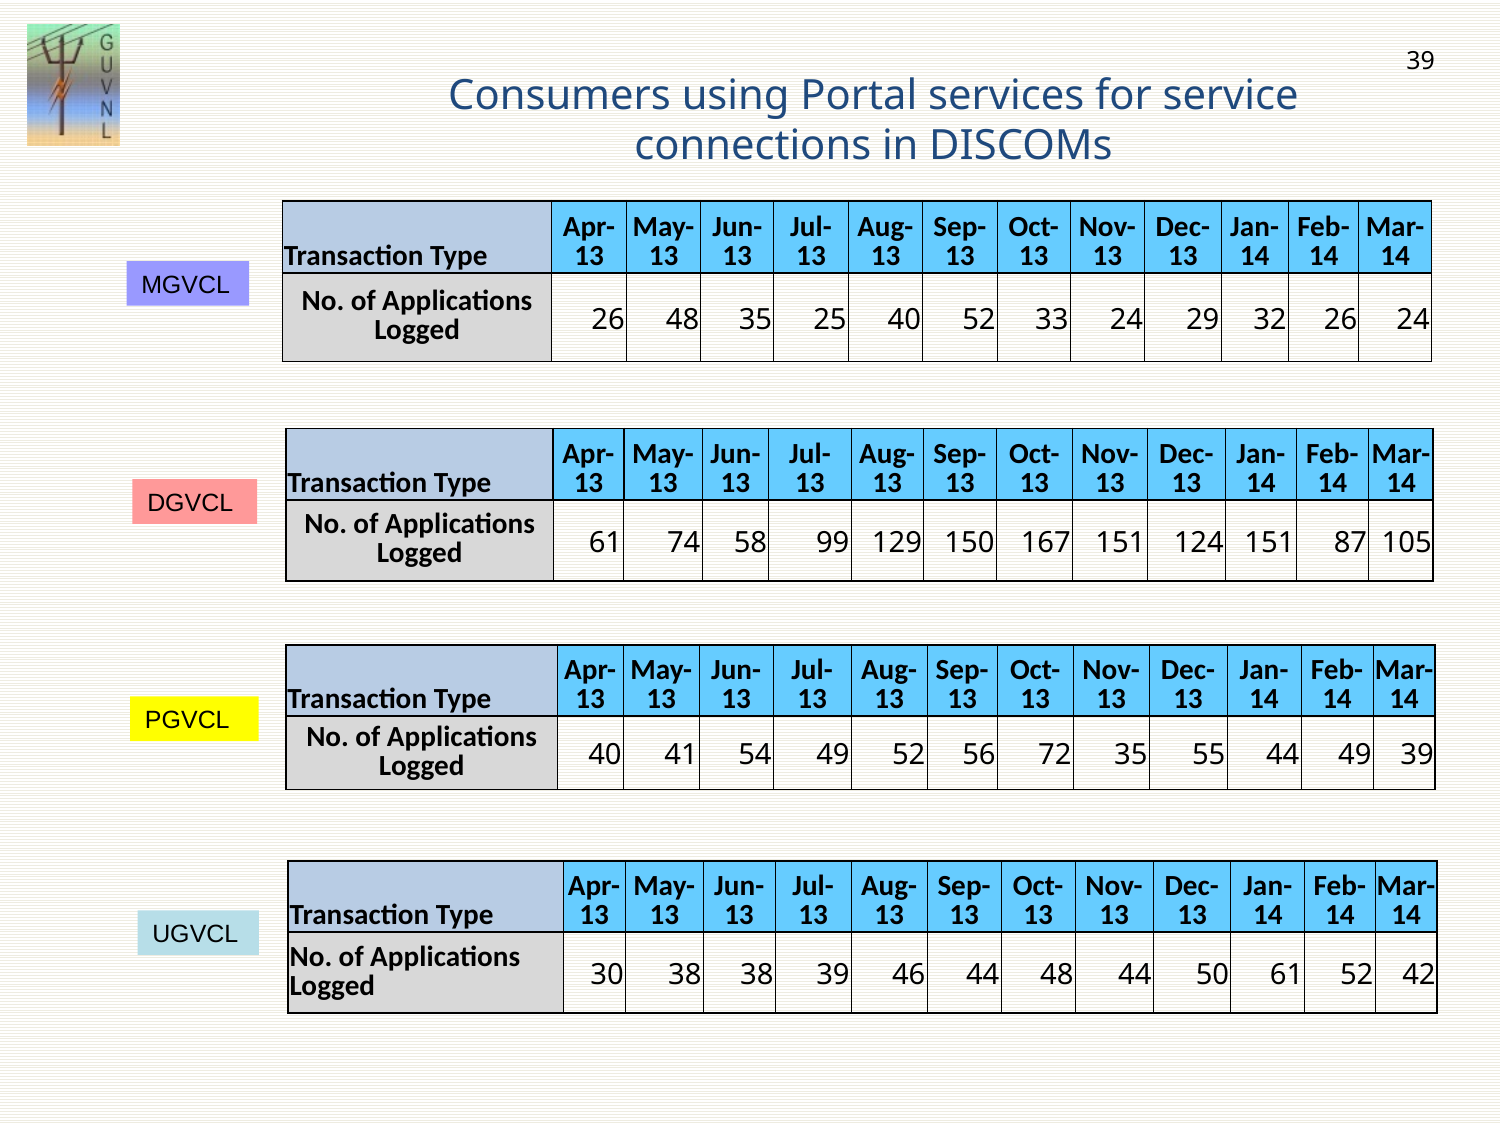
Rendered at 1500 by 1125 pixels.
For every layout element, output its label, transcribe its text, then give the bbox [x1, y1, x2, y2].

table_cell No. of Applications Logged [287, 717, 557, 789]
table_cell No. of Applications Logged [283, 274, 551, 361]
table_header Transaction Type [287, 429, 552, 499]
table_cell 26 [1289, 274, 1358, 361]
table_header Nov-13 [1076, 862, 1153, 931]
table_header Feb-14 [1302, 646, 1373, 715]
picture [26, 24, 120, 146]
table_header Jun-13 [703, 429, 768, 499]
table_header Apr-13 [564, 862, 625, 931]
table_header Mar-14 [1359, 202, 1431, 272]
table_header Jul- 13 [776, 862, 851, 931]
table_header Jul- 13 [774, 202, 848, 272]
table_cell 39 [776, 933, 851, 1012]
table_header Oct-13 [997, 429, 1072, 499]
table_cell 52 [923, 274, 997, 361]
table_header Aug-13 [849, 202, 922, 272]
table_header Transaction Type [283, 202, 551, 272]
table_cell 105 [1369, 501, 1432, 580]
table_header Apr-13 [554, 429, 623, 499]
table_cell 52 [1305, 933, 1375, 1012]
table_cell 151 [1073, 501, 1147, 580]
table_cell 72 [998, 717, 1073, 789]
table_cell 52 [852, 717, 927, 789]
table_header Nov-13 [1074, 646, 1149, 715]
table_header Apr-13 [558, 646, 623, 715]
table_cell 25 [774, 274, 848, 361]
table_cell 99 [769, 501, 851, 580]
table_header Jun-13 [701, 202, 773, 272]
table_cell 29 [1145, 274, 1221, 361]
table_header Jan-14 [1228, 646, 1301, 715]
table_header Oct-13 [998, 202, 1070, 272]
table_header Oct-13 [998, 646, 1073, 715]
table_header Nov-13 [1071, 202, 1144, 272]
table_header Sep-13 [923, 202, 997, 272]
table_cell 40 [558, 717, 623, 789]
table_header Jul- 13 [774, 646, 851, 715]
table_header Dec-13 [1150, 646, 1227, 715]
table_header Feb-14 [1305, 862, 1375, 931]
table_cell 150 [924, 501, 996, 580]
table_cell 35 [701, 274, 773, 361]
table_cell 129 [852, 501, 923, 580]
table_header Feb-14 [1297, 429, 1368, 499]
table_cell 46 [852, 933, 927, 1012]
table_header Transaction Type [289, 862, 563, 931]
table_header Aug-13 [852, 862, 927, 931]
table_header Mar-14 [1376, 862, 1436, 931]
table_cell 40 [849, 274, 922, 361]
table_cell 61 [554, 501, 623, 580]
table_cell 48 [627, 274, 700, 361]
table_header Mar-14 [1369, 429, 1432, 499]
table_cell 87 [1297, 501, 1368, 580]
table_header Sep-13 [928, 646, 997, 715]
table_cell 58 [703, 501, 768, 580]
table_cell No. of Applications Logged [289, 933, 563, 1012]
text_box PGVCL [130, 696, 259, 742]
title Consumers using Portal services for service connections in DISCOMs [367, 49, 1380, 176]
table_cell 54 [700, 717, 773, 789]
table_header Dec-13 [1148, 429, 1225, 499]
table_cell 24 [1359, 274, 1431, 361]
table_header Feb-14 [1289, 202, 1358, 272]
table_header Jun-13 [700, 646, 773, 715]
table_header Aug-13 [852, 429, 923, 499]
table_cell 50 [1154, 933, 1230, 1012]
table_header Sep-13 [928, 862, 1001, 931]
table_cell 124 [1148, 501, 1225, 580]
table_header Jan-14 [1226, 429, 1296, 499]
table_cell 32 [1222, 274, 1288, 361]
table_header May-13 [627, 202, 700, 272]
table_cell 24 [1071, 274, 1144, 361]
table_header May-13 [625, 429, 702, 499]
table_cell 74 [624, 501, 702, 580]
table_cell 44 [928, 933, 1001, 1012]
table_header Apr-13 [552, 202, 626, 272]
table_cell 55 [1150, 717, 1227, 789]
table_cell 44 [1076, 933, 1153, 1012]
slide_number 39 [1324, 37, 1451, 116]
table_cell 38 [626, 933, 703, 1012]
table_cell 49 [774, 717, 851, 789]
table_header Sep-13 [924, 429, 996, 499]
table_cell 44 [1228, 717, 1301, 789]
table_cell 30 [564, 933, 625, 1012]
table_cell 56 [928, 717, 997, 789]
table_cell 48 [1002, 933, 1075, 1012]
table_header Aug-13 [852, 646, 927, 715]
table_cell 42 [1376, 933, 1436, 1012]
table_header Jan-14 [1231, 862, 1304, 931]
table_header May-13 [624, 646, 699, 715]
table_cell 61 [1231, 933, 1304, 1012]
table_header Mar-14 [1374, 646, 1434, 715]
table_header Nov-13 [1073, 429, 1147, 499]
table_header Oct-13 [1002, 862, 1075, 931]
table_cell 33 [998, 274, 1070, 361]
table_header May-13 [626, 862, 703, 931]
table_cell 35 [1074, 717, 1149, 789]
table_cell 167 [997, 501, 1072, 580]
table_header Transaction Type [287, 646, 557, 715]
table_cell No. of Applications Logged [287, 501, 553, 580]
table_header Jan-14 [1222, 202, 1288, 272]
table_cell 38 [704, 933, 775, 1012]
table_cell 39 [1374, 717, 1434, 789]
table_header Jun-13 [704, 862, 775, 931]
table_header Jul- 13 [769, 429, 851, 499]
text_box MGVCL [126, 261, 250, 306]
table_header Dec-13 [1154, 862, 1230, 931]
text_box UGVCL [137, 910, 259, 955]
table_cell 151 [1226, 501, 1296, 580]
table_cell 41 [624, 717, 699, 789]
table_cell 49 [1302, 717, 1373, 789]
table_header Dec-13 [1145, 202, 1221, 272]
text_box DGVCL [132, 479, 258, 524]
table_cell 26 [552, 274, 626, 361]
